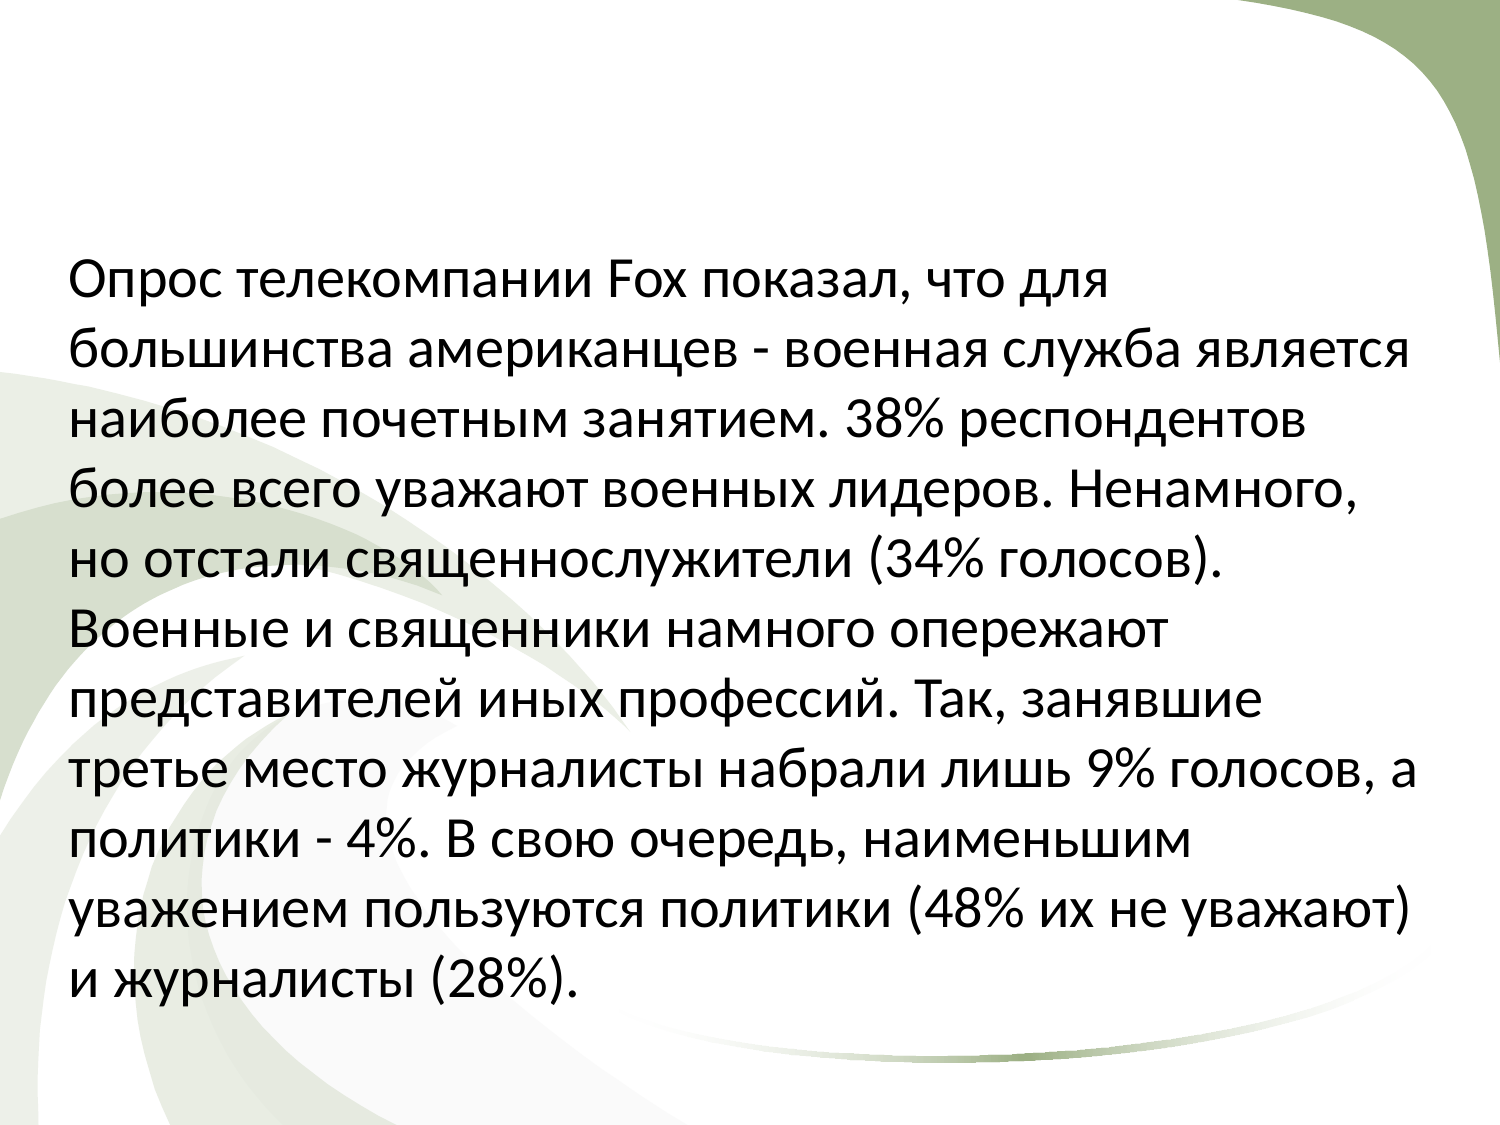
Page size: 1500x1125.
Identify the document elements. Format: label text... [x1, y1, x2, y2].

text_box Опрос телекомпании Fox показал, что для большинства американцев - военная служба является наиболее почетным занятием. 38% респондентов более всего уважают военных лидеров. Ненамного, но отстали священнослужители (34% голосов). Военные и священники намного опережают представителей иных профессий. Так, занявшие третье место журналисты набрали лишь 9% голосов, а политики - 4%. В свою очередь, наименьшим уважением пользуются политики (48% их не уважают) и журналисты (28%). [53, 231, 1448, 1017]
